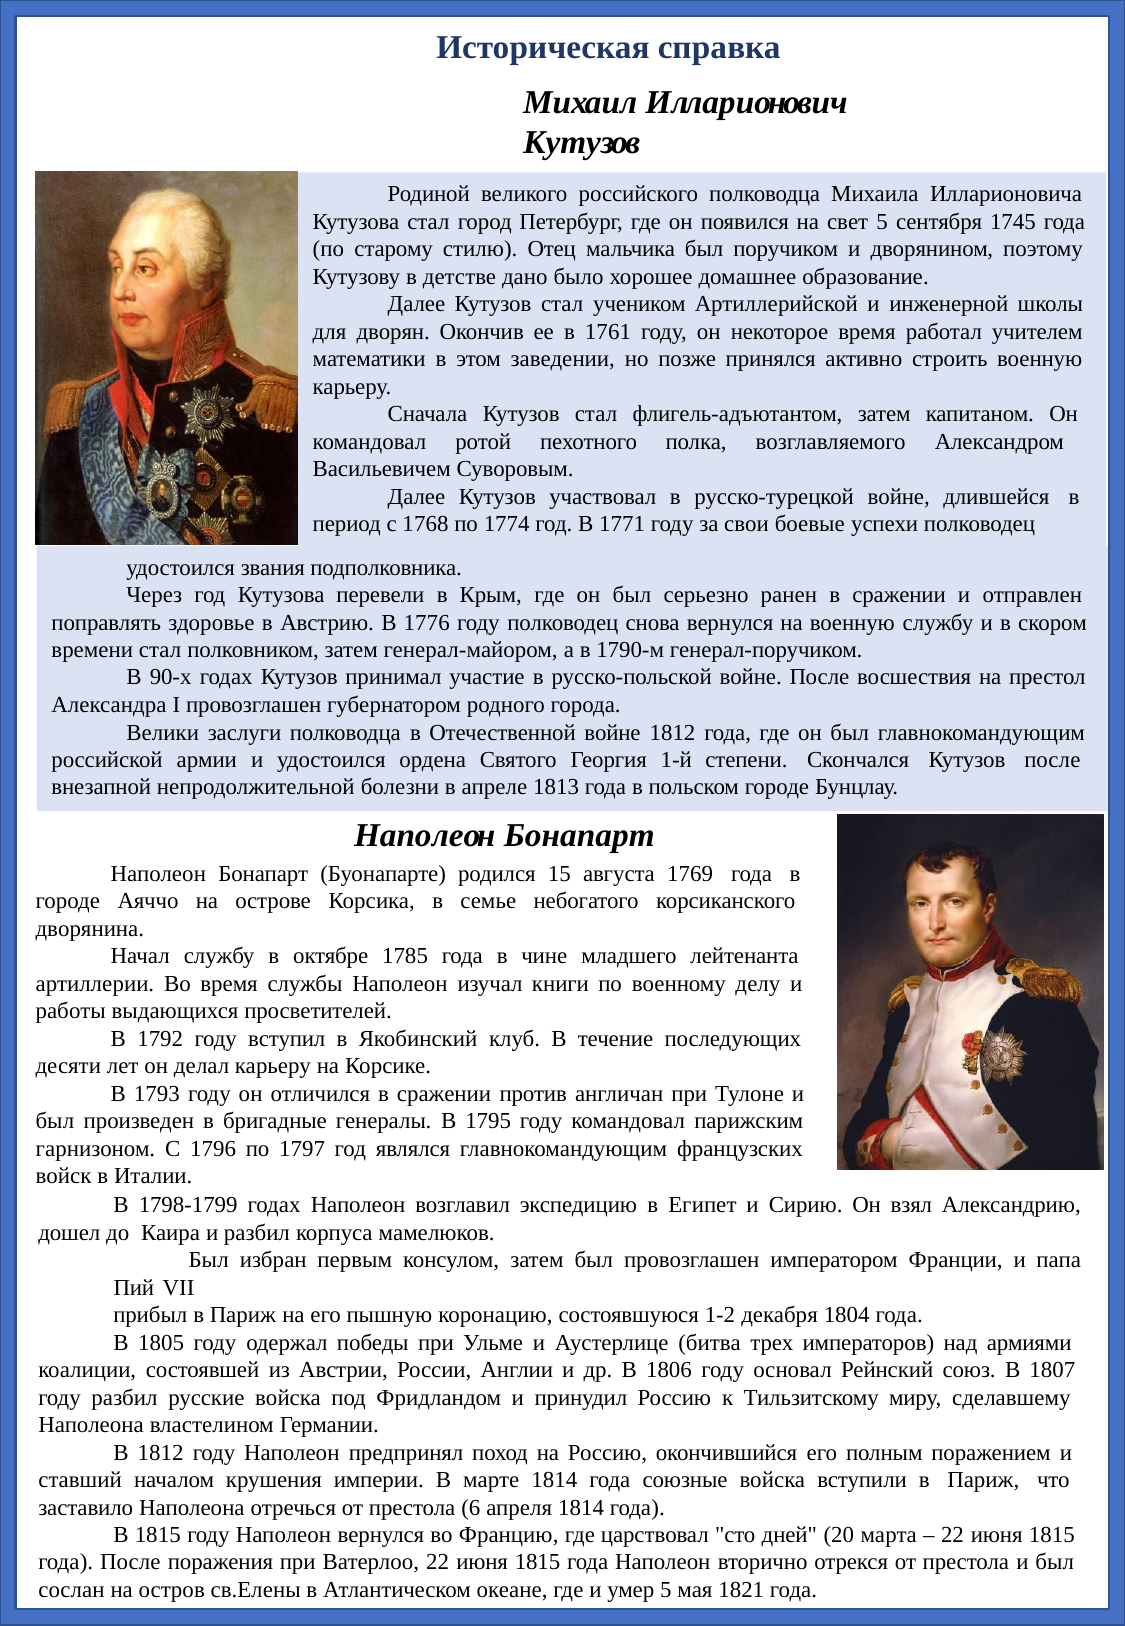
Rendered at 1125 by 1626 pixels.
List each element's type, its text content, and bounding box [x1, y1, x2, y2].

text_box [34, 171, 1108, 1171]
text_box Родиной великого российского полководца Михаила Илларионовича Кутузова стал город Петербург, где он появился на свет 5 сентября 1745 года (по старому стилю). Отец мальчика был поручиком и дворянином, поэтому Кутузову в детстве дано было хорошее домашнее образование. Далее Кутузов стал учеником Артиллерийской и инженерной школы для дворян. Окончив ее в 1761 году, он некоторое время работал учителем математики в этом заведении, но позже принялся активно строить военную карьеру. Сначала Кутузов стал флигель-адъютантом, затем капитаном. Он командовал ротой пехотного полка, возглавляемого Александром Васильевичем Суворовым. Далее Кутузов участвовал в русско-турецкой войне, длившейся в период с 1768 по 1774 год. В 1771 году за свои боевые успехи полководец удостоился звания подполковника. Через год Кутузова перевели в Крым, где он был серьезно ранен в сражении и отправлен поправлять здоровье в Австрию. В 1776 году полководец снова вернулся на военную службу и в скором времени стал полковником, затем генерал-майором, а в 1790-м генерал-поручиком. В 90-х годах Кутузов принимал участие в русско-польской войне. После восшествия на престол Александра I провозглашен губернатором родного города. Велики заслуги полководца в Отечественной войне 1812 года, где он был главнокомандующим российской армии и удостоился ордена Святого Георгия 1-й степени. Скончался Кутузов после внезапной непродолжительной болезни в апреле 1813 года в польском городе Бунцлау. Наполеон Бонапарт Наполеон Бонапарт (Буонапарте) родился 15 августа 1769 года в городе Аяччо на острове Корсика, в семье небогатого корсиканского дворянина. Начал службу в октябре 1785 года в чине младшего лейтенанта артиллерии. Во время службы Наполеон изучал книги по военному делу и работы выдающихся просветителей. В 1792 году вступил в Якобинский клуб. В течение последующих десяти лет он делал карьеру на Корсике. В 1793 году он отличился в сражении против англичан при Тулоне и был произведен в бригадные генералы. В 1795 году командовал парижским гарнизоном. C 1796 по 1797 год являлся главнокомандующим французских войск в Италии. В 1798-1799 годах Наполеон возглавил экспедицию в Египет и Сирию. Он взял Александрию, дошел до Каира и разбил корпуса мамелюков. Был избран первым консулом, затем был провозглашен императором Франции, и папа Пий VII прибыл в Париж на его пышную коронацию, состоявшуюся 1-2 декабря 1804 года. В 1805 году одержал победы при Ульме и Аустерлице (битва трех императоров) над армиями коалиции, состоявшей из Австрии, России, Англии и др. В 1806 году основал Рейнский союз. В 1807 году разбил русские войска под Фридландом и принудил Россию к Тильзитскому миру, сделавшему Наполеона властелином Германии. В 1812 году Наполеон предпринял поход на Россию, окончившийся его полным поражением и ставший началом крушения империи. В марте 1814 года союзные войска вступили в Париж, что заставило Наполеона отречься от престола (6 апреля 1814 года). В 1815 году Наполеон вернулся во Францию, где царствовал "сто дней" (20 марта – 22 июня 1815 года). После поражения при Ватерлоо, 22 июня 1815 года Наполеон вторично отрекся от престола и был сослан на остров св.Елены в Атлантическом океане, где и умер 5 мая 1821 года. [33, 1177, 1096, 1603]
text_box Историческая справка Михаил Илларионович Кутузов [288, 23, 927, 160]
